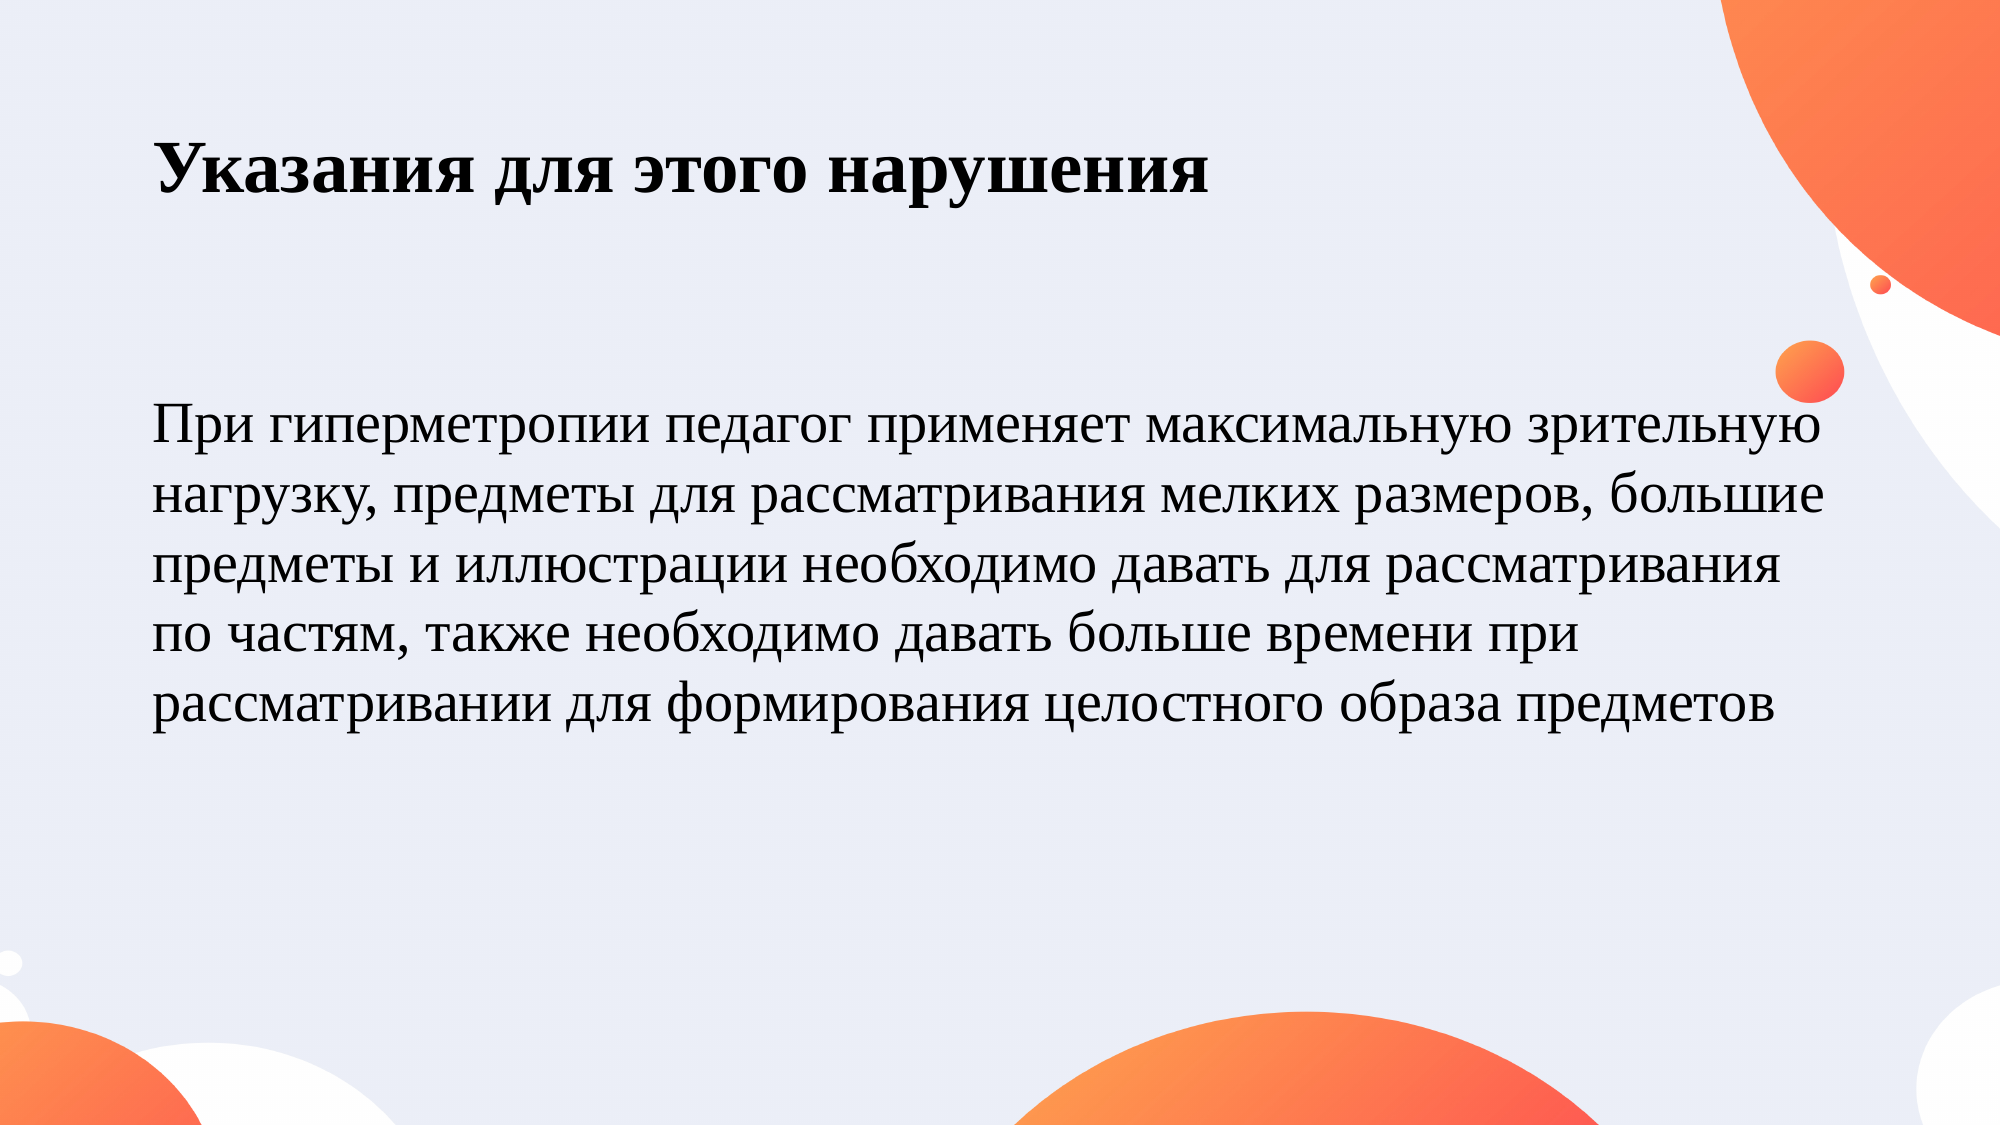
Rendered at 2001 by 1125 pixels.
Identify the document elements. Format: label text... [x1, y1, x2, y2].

picture [0, 0, 2000, 1125]
list При гиперметропии педагог применяет максимальную зрительную нагрузку, предметы для рассматривания мелких размеров, большие предметы и иллюстрации необходимо давать для рассматривания по частям, также необходимо давать больше времени при рассматривании для формирования целостного образа предметов [137, 376, 1863, 836]
title Указания для этого нарушения [137, 59, 1863, 278]
